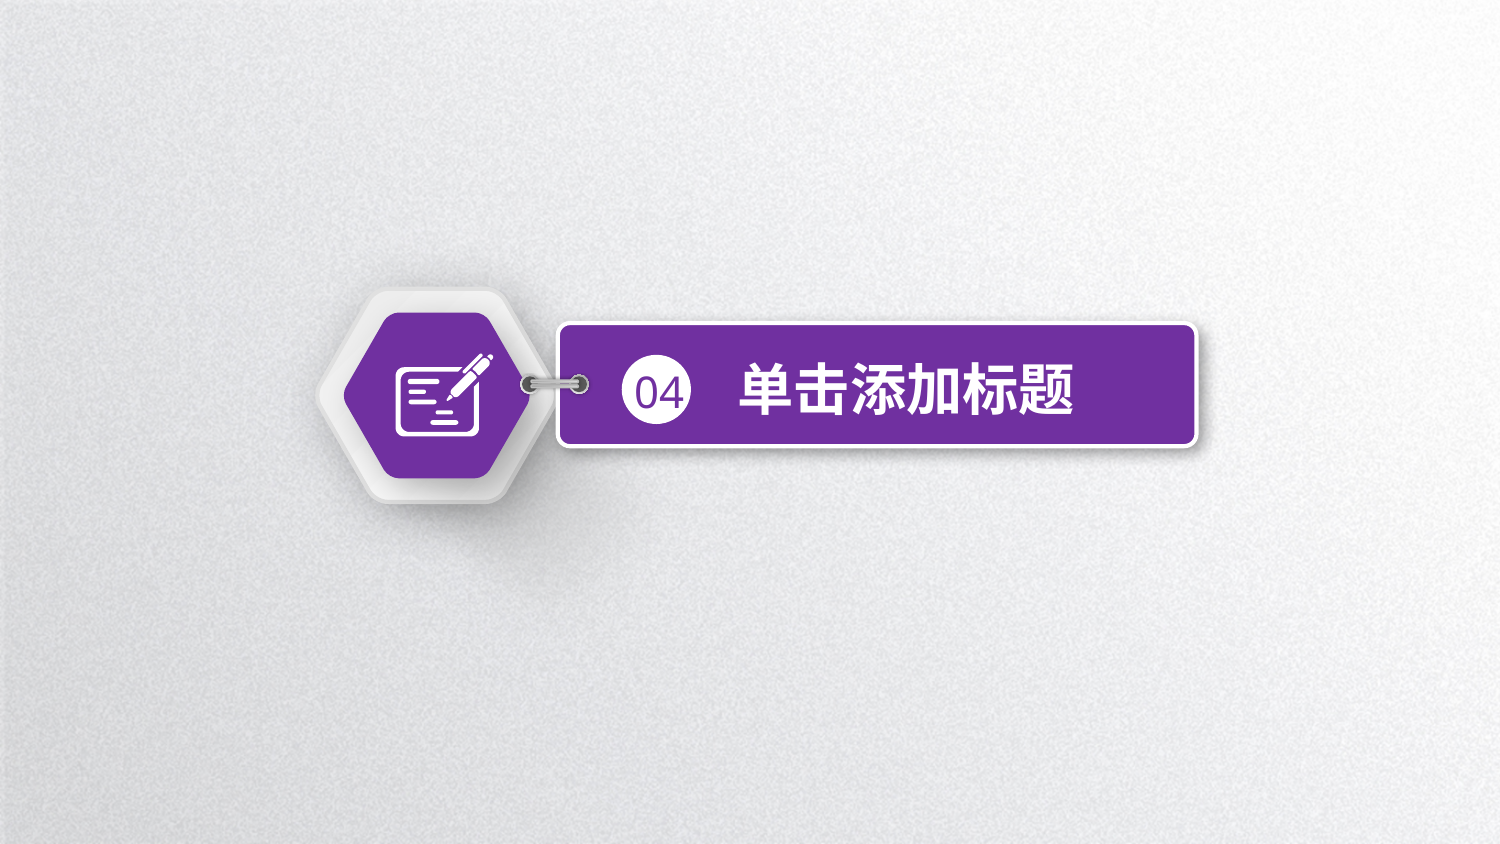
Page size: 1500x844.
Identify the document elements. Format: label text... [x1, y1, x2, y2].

text_box 单击添加标题 [690, 346, 1122, 430]
text_box [657, 321, 1198, 448]
picture [0, 0, 1500, 844]
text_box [316, 256, 657, 681]
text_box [520, 374, 540, 394]
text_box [531, 379, 579, 388]
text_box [569, 374, 589, 394]
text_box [618, 354, 700, 426]
